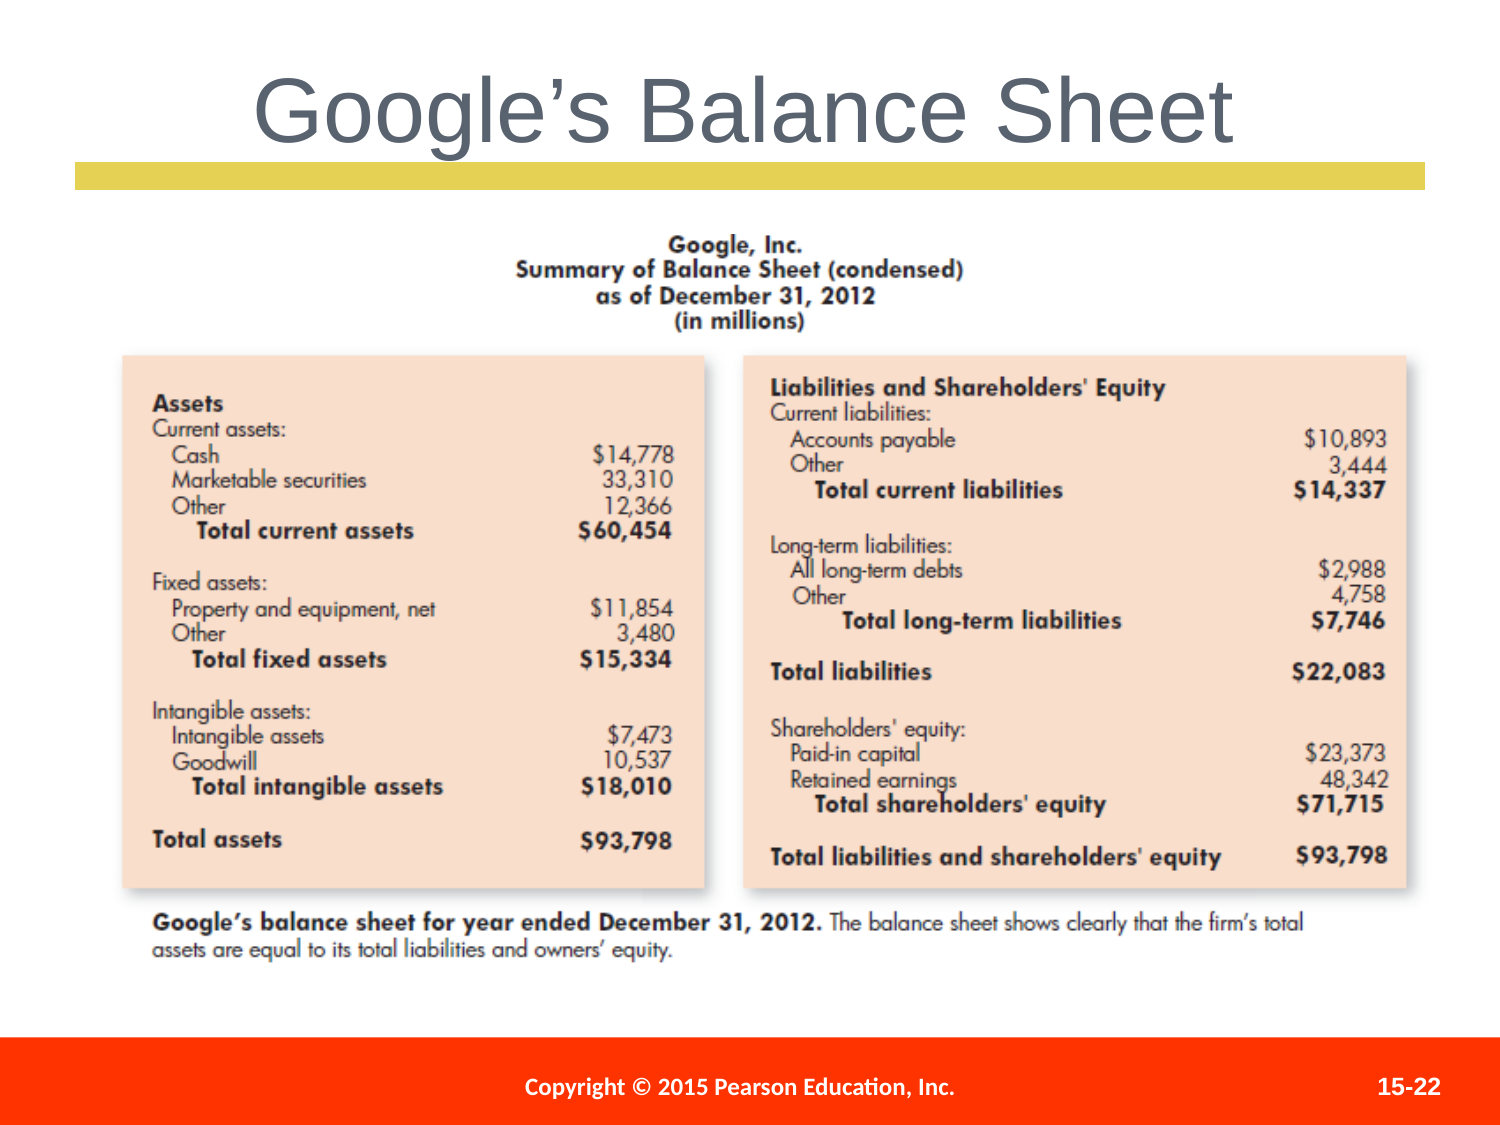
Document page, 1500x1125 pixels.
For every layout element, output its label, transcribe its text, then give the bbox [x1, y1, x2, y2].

title Google’s Balance Sheet [49, 12, 1438, 201]
picture [74, 234, 1435, 976]
